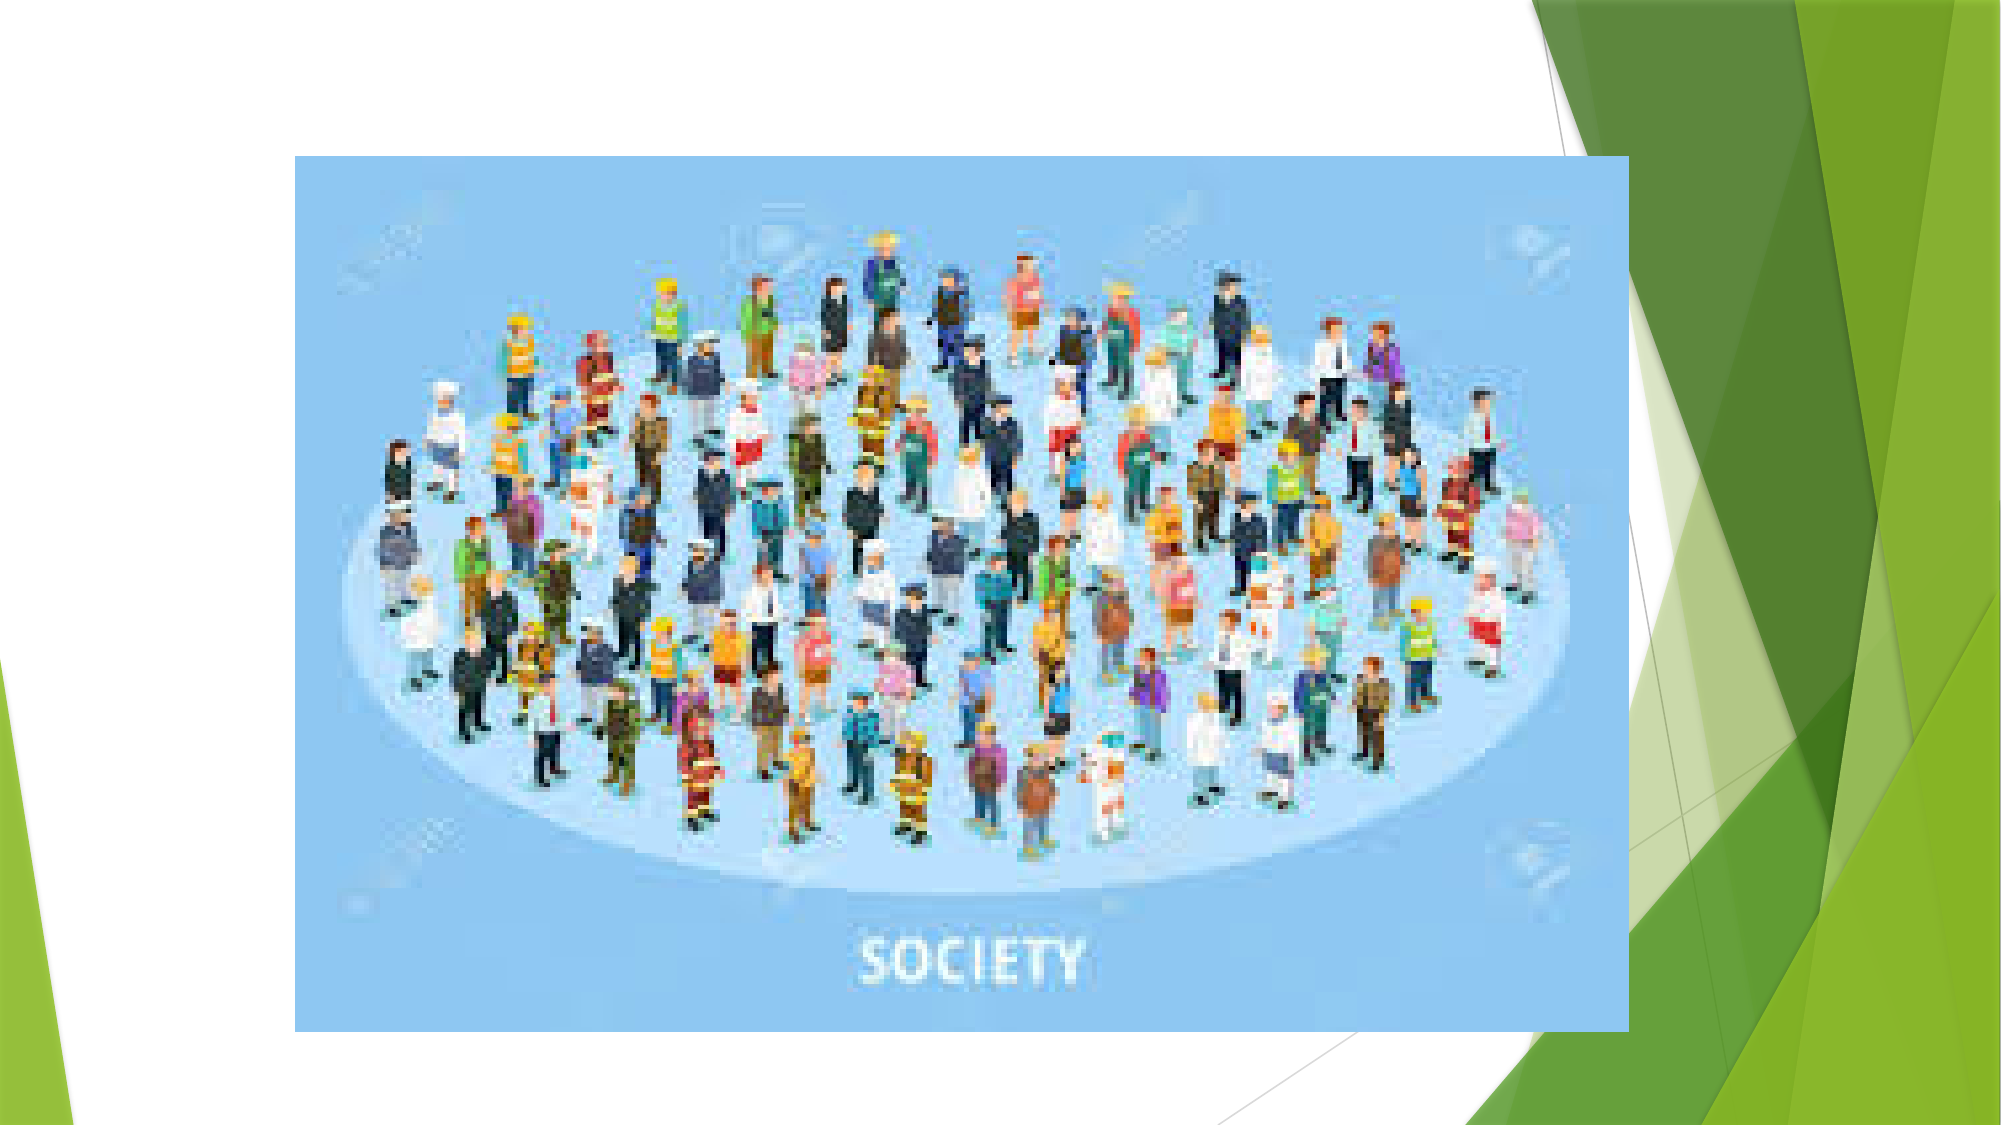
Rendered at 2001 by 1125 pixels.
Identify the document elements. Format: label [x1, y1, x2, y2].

list [294, 156, 1630, 1032]
